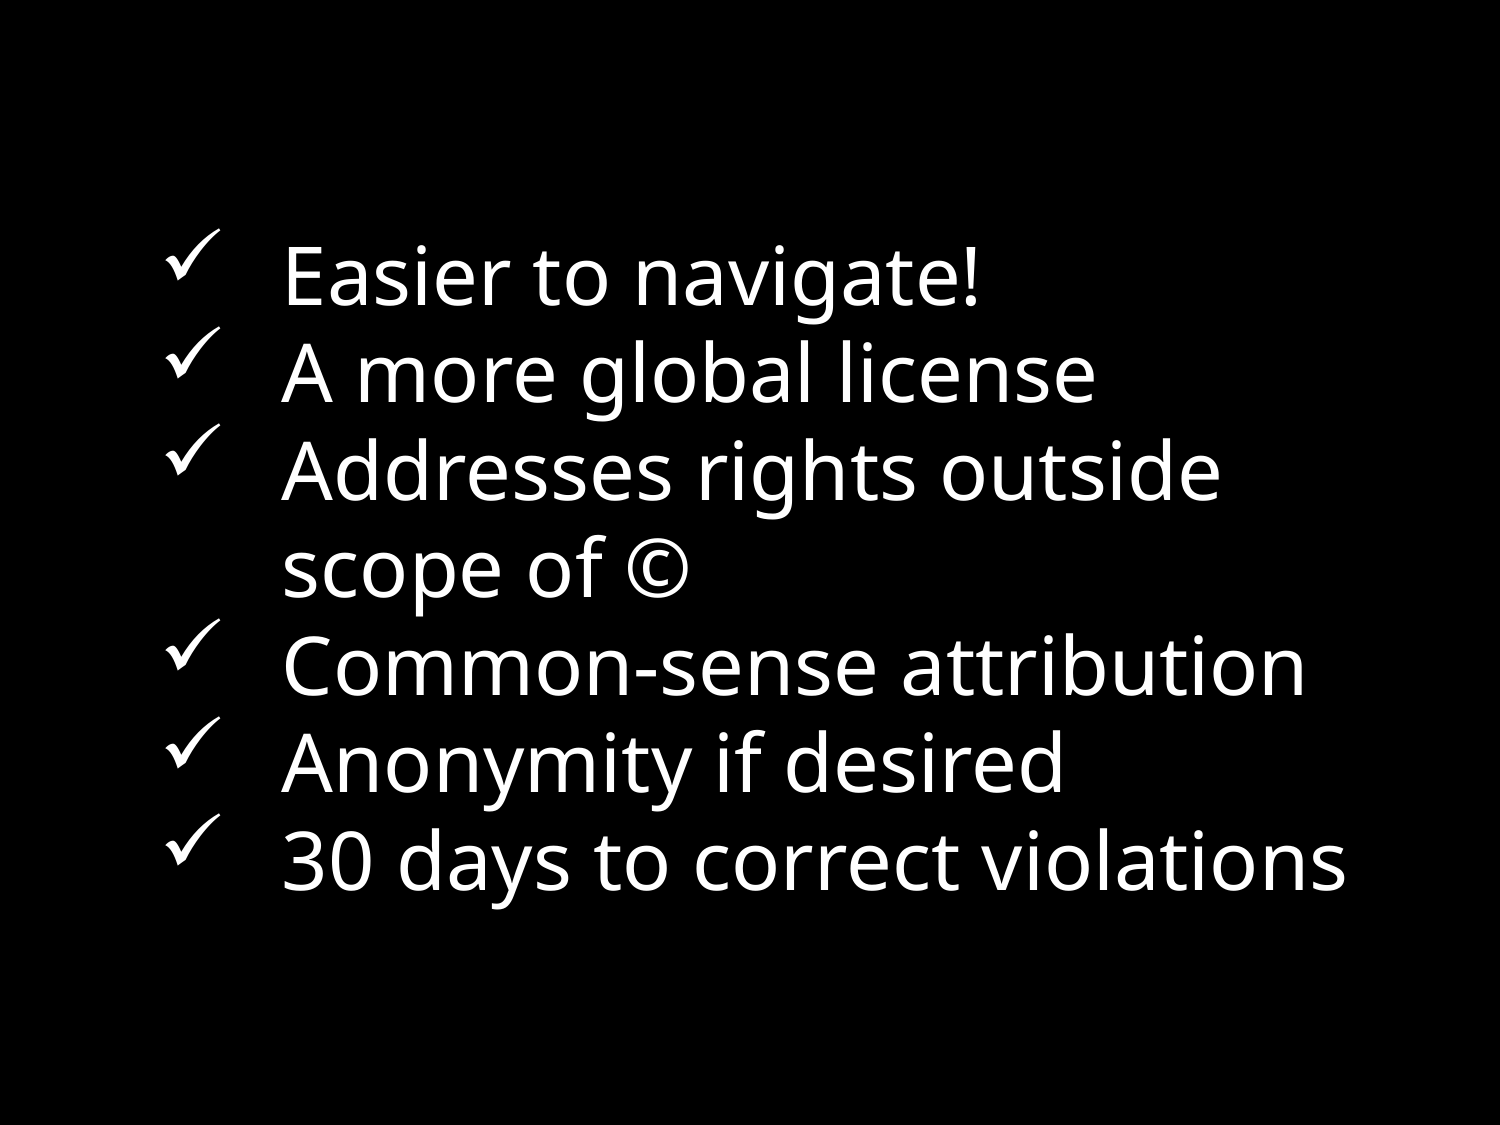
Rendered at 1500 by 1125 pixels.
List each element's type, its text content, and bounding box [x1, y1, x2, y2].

text_box Easier to navigate! A more global license Addresses rights outside scope of © Common-sense attribution Anonymity if desired 30 days to correct violations [144, 444, 1475, 686]
